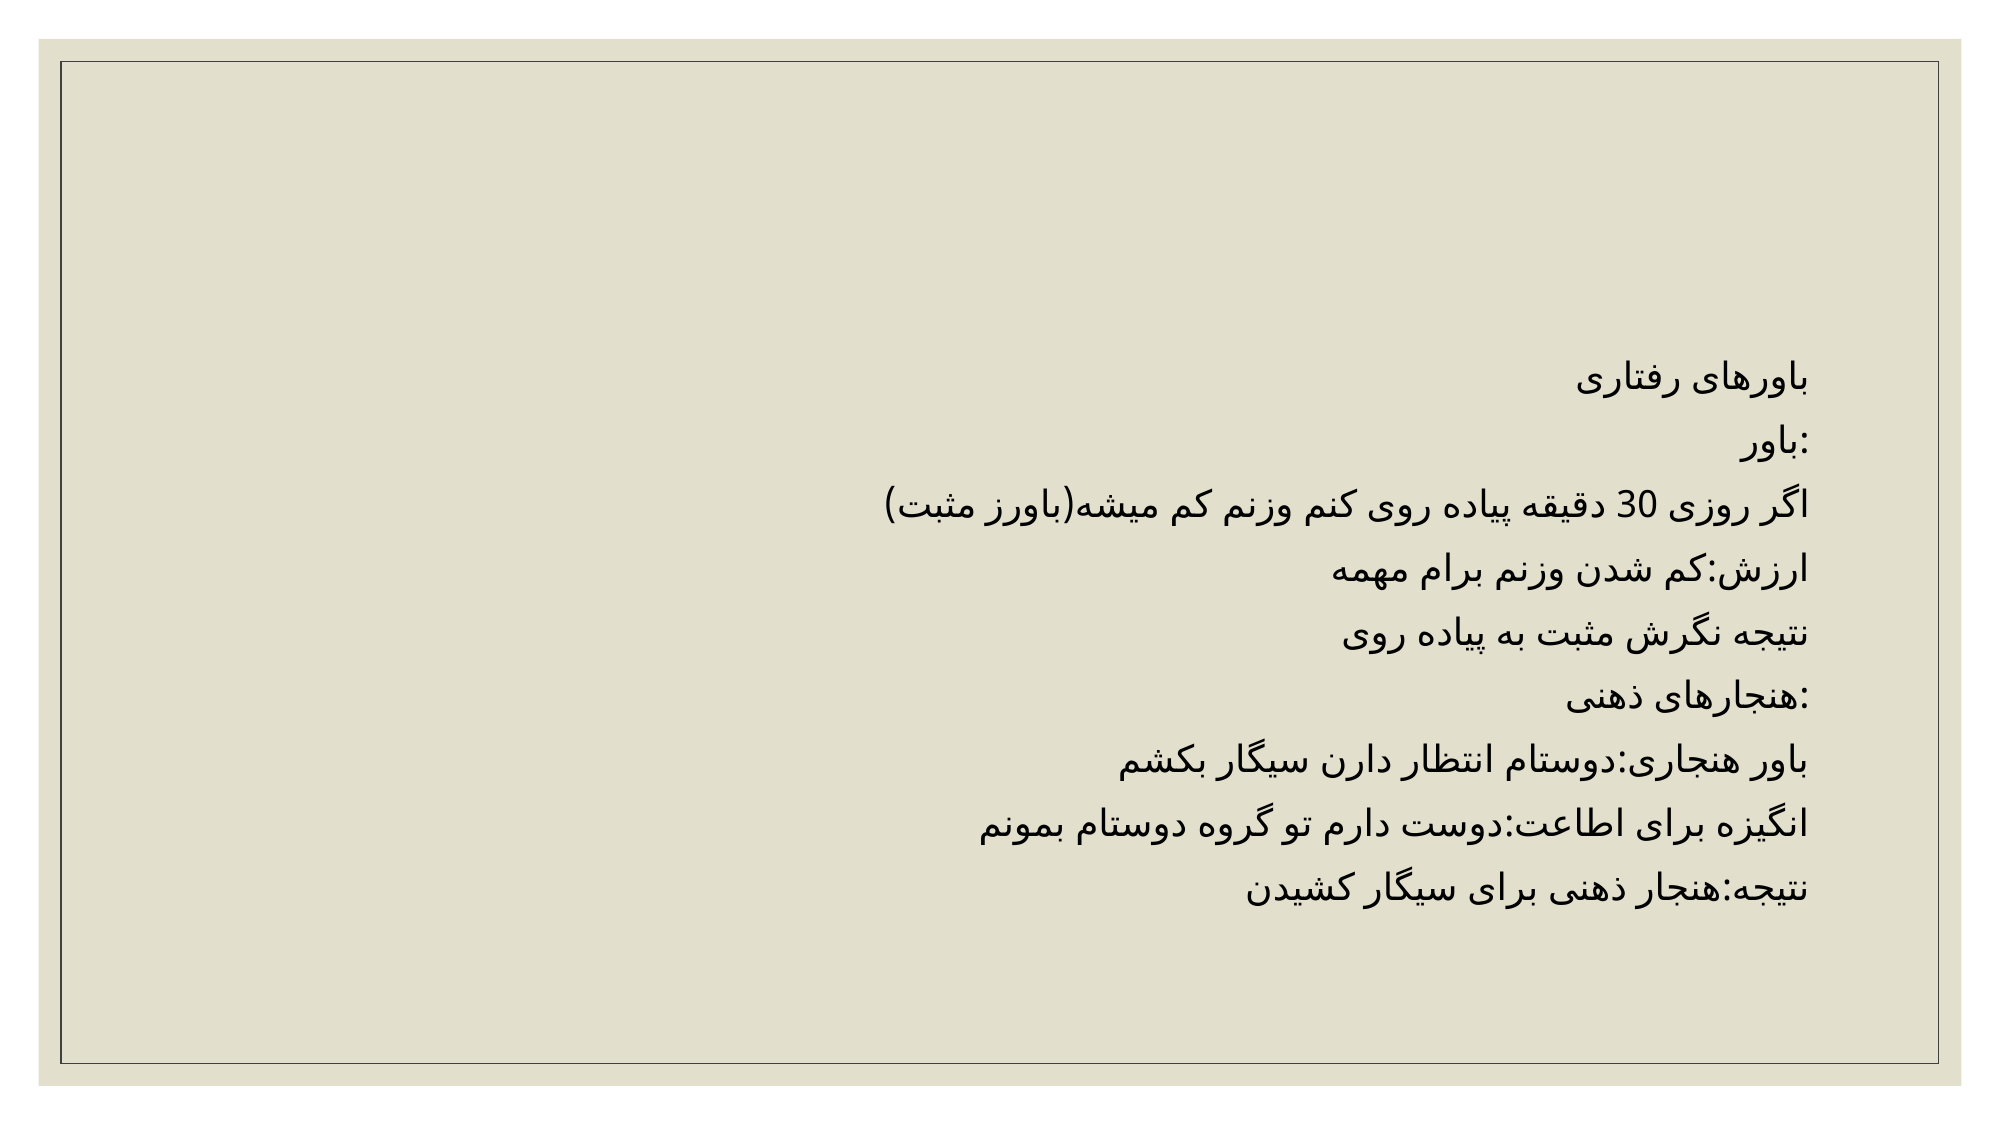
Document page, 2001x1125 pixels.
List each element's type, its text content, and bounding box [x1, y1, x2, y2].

list باورهای رفتاری باور: اگر روزی 30 دقیقه پیاده روی کنم وزنم کم میشه(باورز مثبت) ارزش:کم شدن وزنم برام مهمه نتیجه نگرش مثبت به پیاده روی هنجارهای ذهنی: باور هنجاری:دوستام انتظار دارن سیگار بکشم انگیزه برای اطاعت:دوست دارم تو گروه دوستام بمونم نتیجه:هنجار ذهنی برای سیگار کشیدن [174, 345, 1825, 990]
